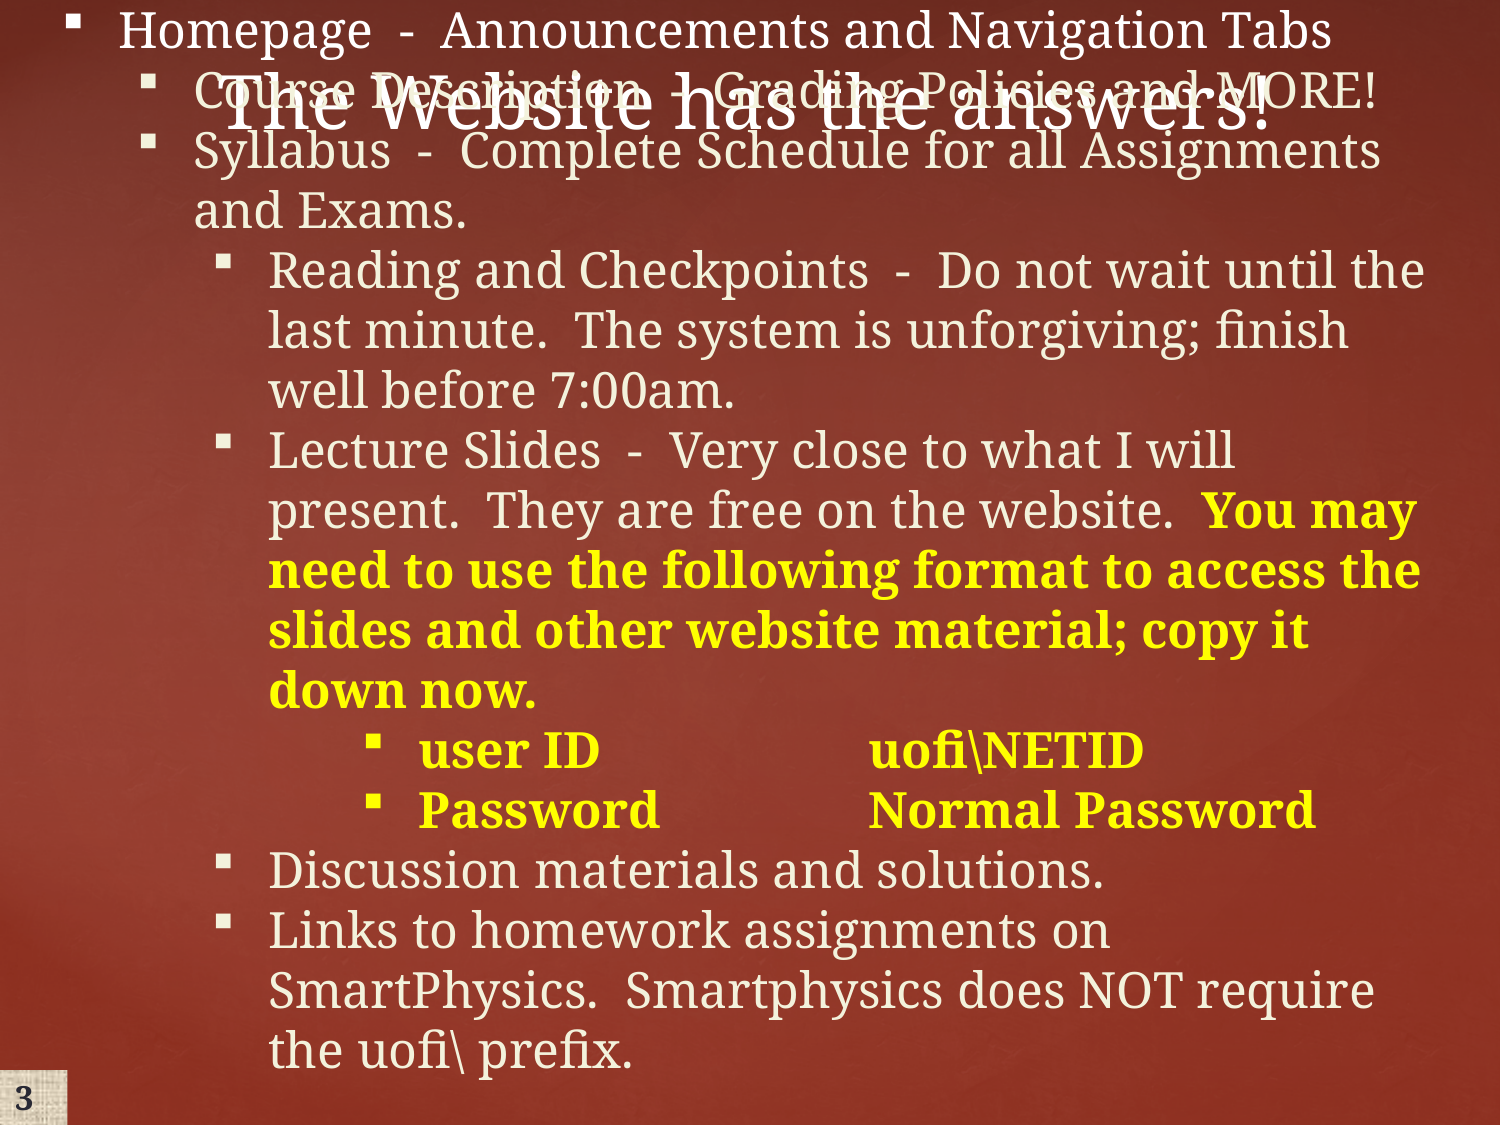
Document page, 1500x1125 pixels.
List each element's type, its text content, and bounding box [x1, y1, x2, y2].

title The Website has the answers! [109, 52, 1385, 153]
text_box 3 [0, 1070, 68, 1125]
text_box Homepage - Announcements and Navigation Tabs Course Description - Grading Policies and MORE! Syllabus - Complete Schedule for all Assignments and Exams. Reading and Checkpoints - Do not wait until the last minute. The system is unforgiving; finish well before 7:00am. Lecture Slides - Very close to what I will present. They are free on the website. You may need to use the following format to access the slides and other website material; copy it down now. user ID uofi\NETID Password Normal Password Discussion materials and solutions. Links to homework assignments on SmartPhysics. Smartphysics does NOT require the uofi\ prefix. [46, 187, 1454, 1086]
